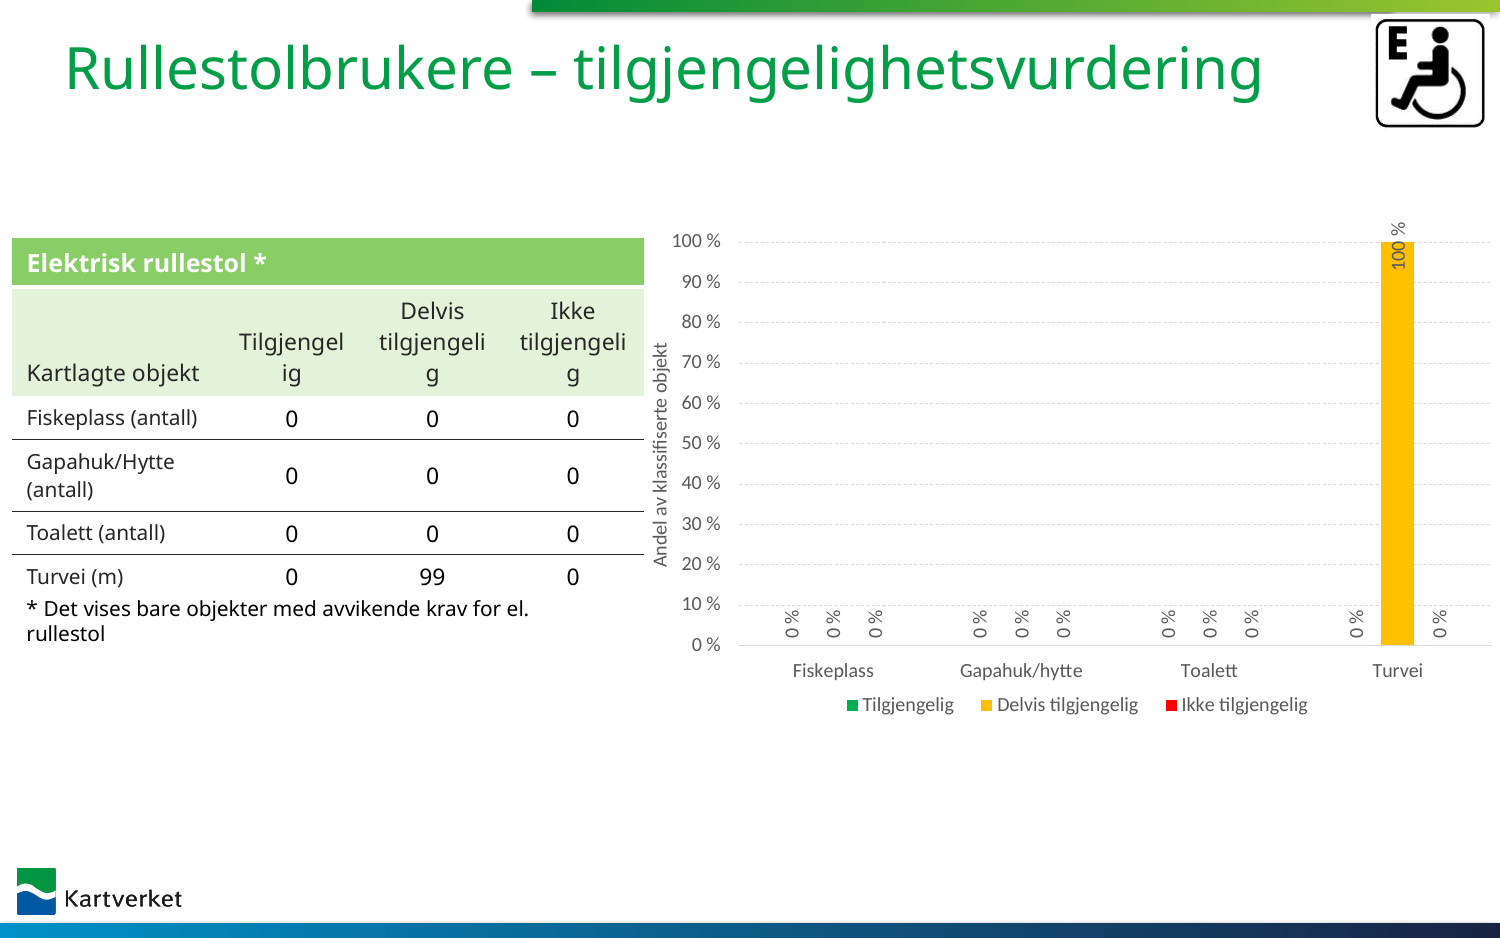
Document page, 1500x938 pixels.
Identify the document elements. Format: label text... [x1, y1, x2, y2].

table_cell 0 [503, 396, 638, 439]
picture [643, 218, 1500, 728]
table_cell 0 [222, 440, 362, 511]
table_header Elektrisk rullestol * [12, 238, 638, 285]
table_cell 0 [503, 440, 638, 511]
table_cell 0 [362, 440, 503, 511]
table_cell Gapahuk/Hytte (antall) [12, 440, 222, 511]
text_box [1371, 13, 1491, 133]
table_cell Ikke tilgjengelig [503, 289, 638, 396]
table_cell 0 [222, 512, 362, 554]
table_cell Kartlagte objekt [12, 289, 222, 396]
table_cell 0 [503, 512, 638, 554]
table_cell Toalett (antall) [12, 512, 222, 554]
table_cell 0 [362, 512, 503, 554]
table_cell Tilgjengelig [222, 289, 362, 396]
table_cell Delvis tilgjengelig [362, 289, 503, 396]
table_cell 99 [362, 555, 503, 588]
text_box Rullestolbrukere – tilgjengelighetsvurdering [49, 12, 1372, 109]
table_cell 0 [362, 396, 503, 439]
table_cell Turvei (m) [12, 555, 222, 588]
table_cell Fiskeplass (antall) [12, 396, 222, 439]
table_cell 0 [222, 555, 362, 588]
table_cell 0 [222, 396, 362, 439]
text_box * Det vises bare objekter med avvikende krav for el. rullestol [11, 588, 597, 653]
table_cell 0 [503, 555, 638, 598]
